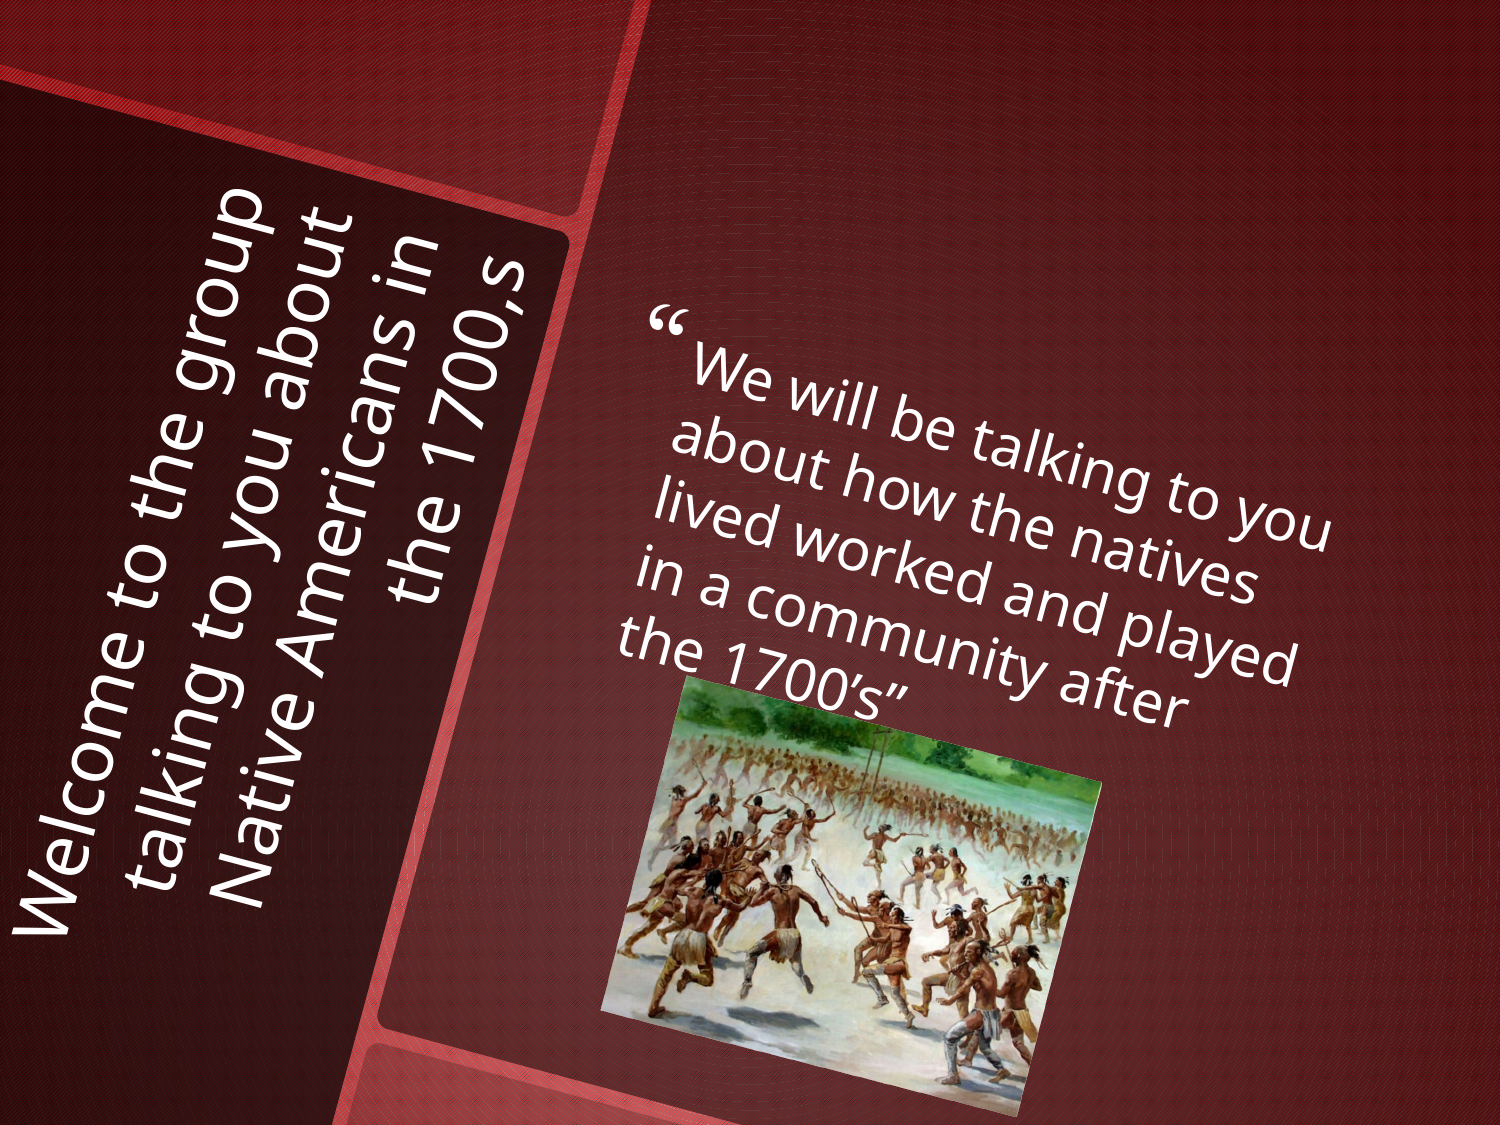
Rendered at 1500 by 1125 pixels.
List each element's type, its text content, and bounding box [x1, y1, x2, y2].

title Welcome to the group talking to you about Native Americans in the 1700,s [69, 181, 554, 1056]
picture [601, 676, 1102, 1116]
list We will be talking to you about how the natives lived worked and played in a community after the 1700’s” [475, 72, 1430, 1076]
